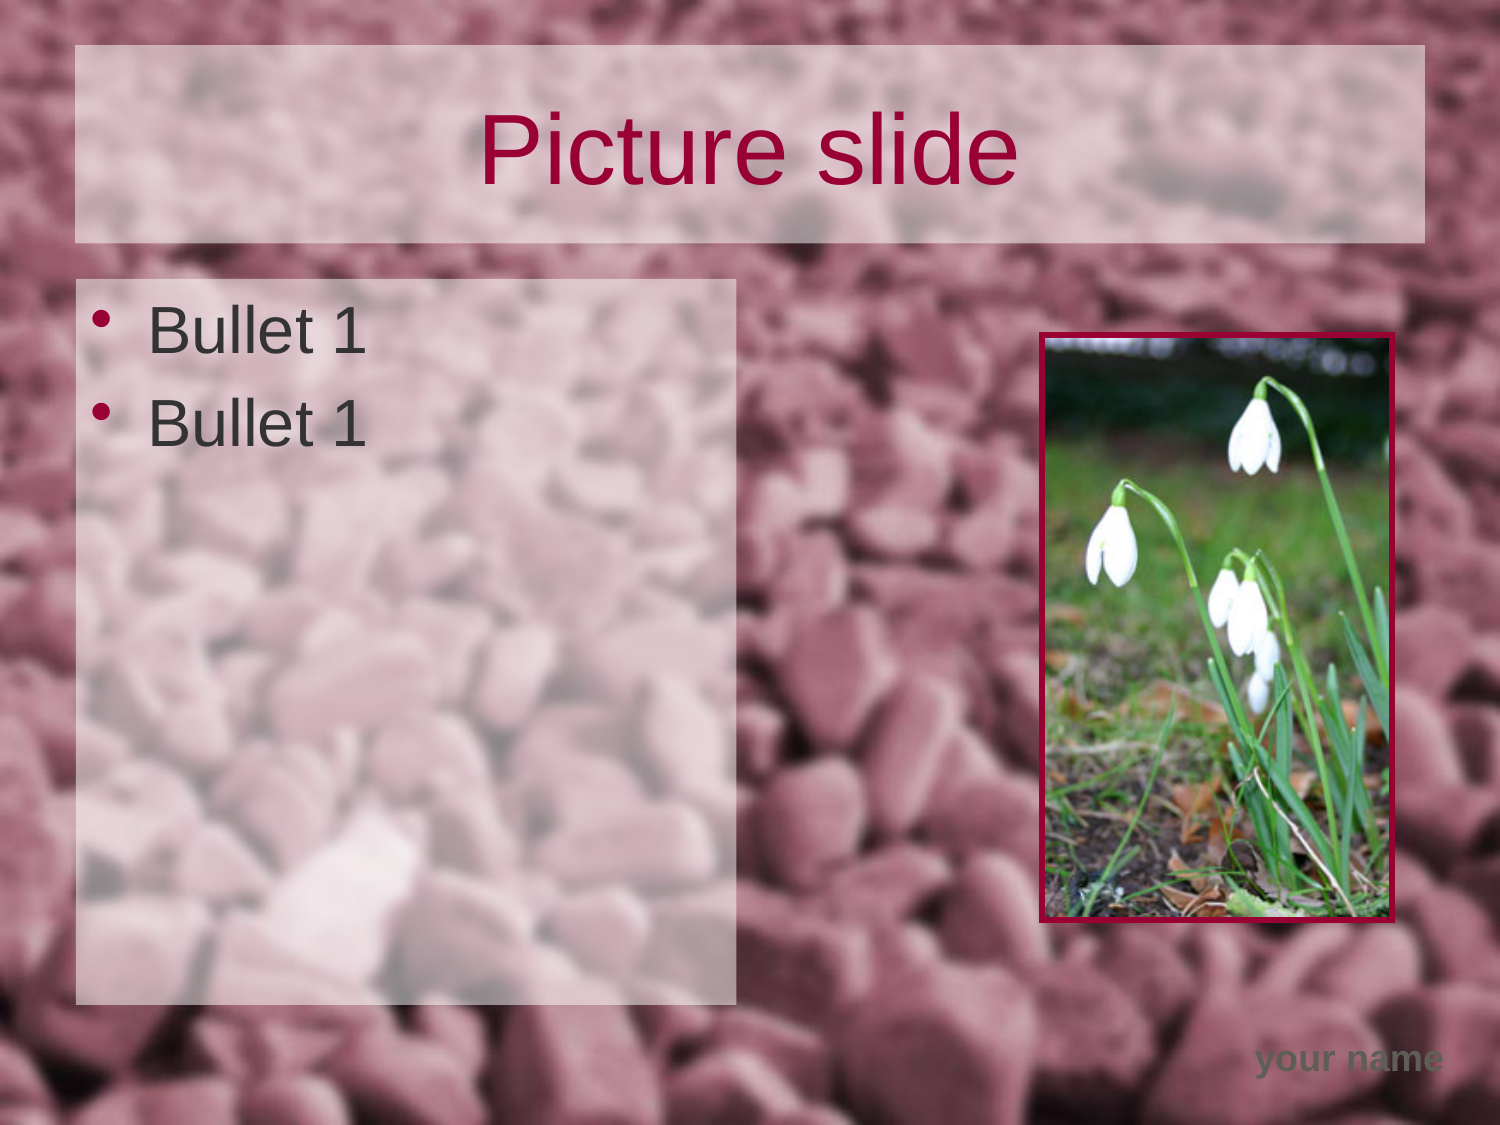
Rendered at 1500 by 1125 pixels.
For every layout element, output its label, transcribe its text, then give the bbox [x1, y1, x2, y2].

list Bullet 1 Bullet 1 [75, 278, 737, 1005]
picture [0, 0, 1500, 1125]
title Picture slide [75, 45, 1425, 244]
